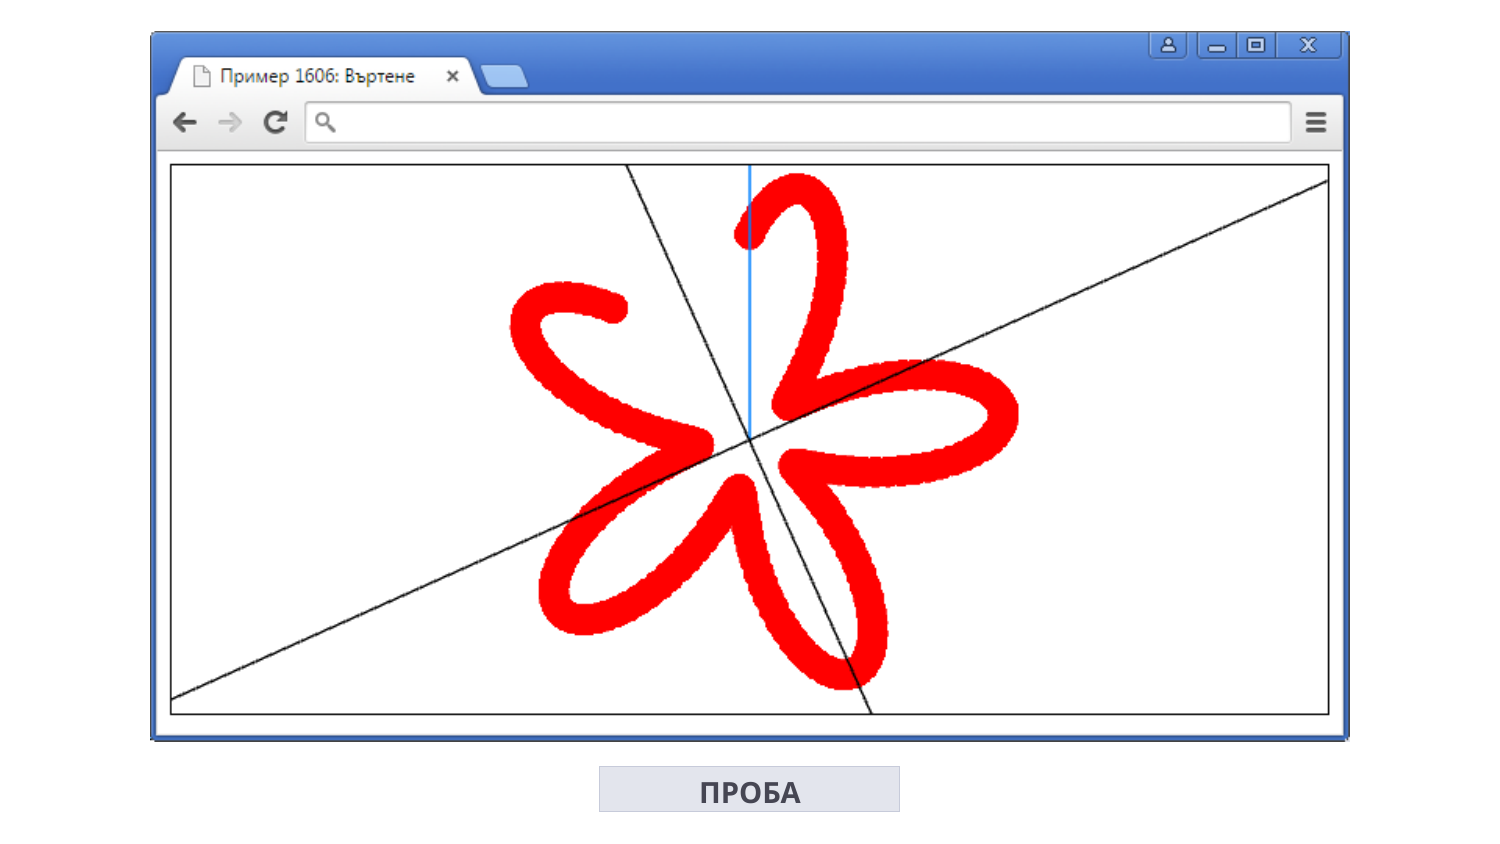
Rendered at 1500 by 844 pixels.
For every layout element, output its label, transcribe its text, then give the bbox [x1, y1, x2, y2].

picture [149, 31, 1351, 742]
text_box ПРОБА [599, 766, 900, 812]
